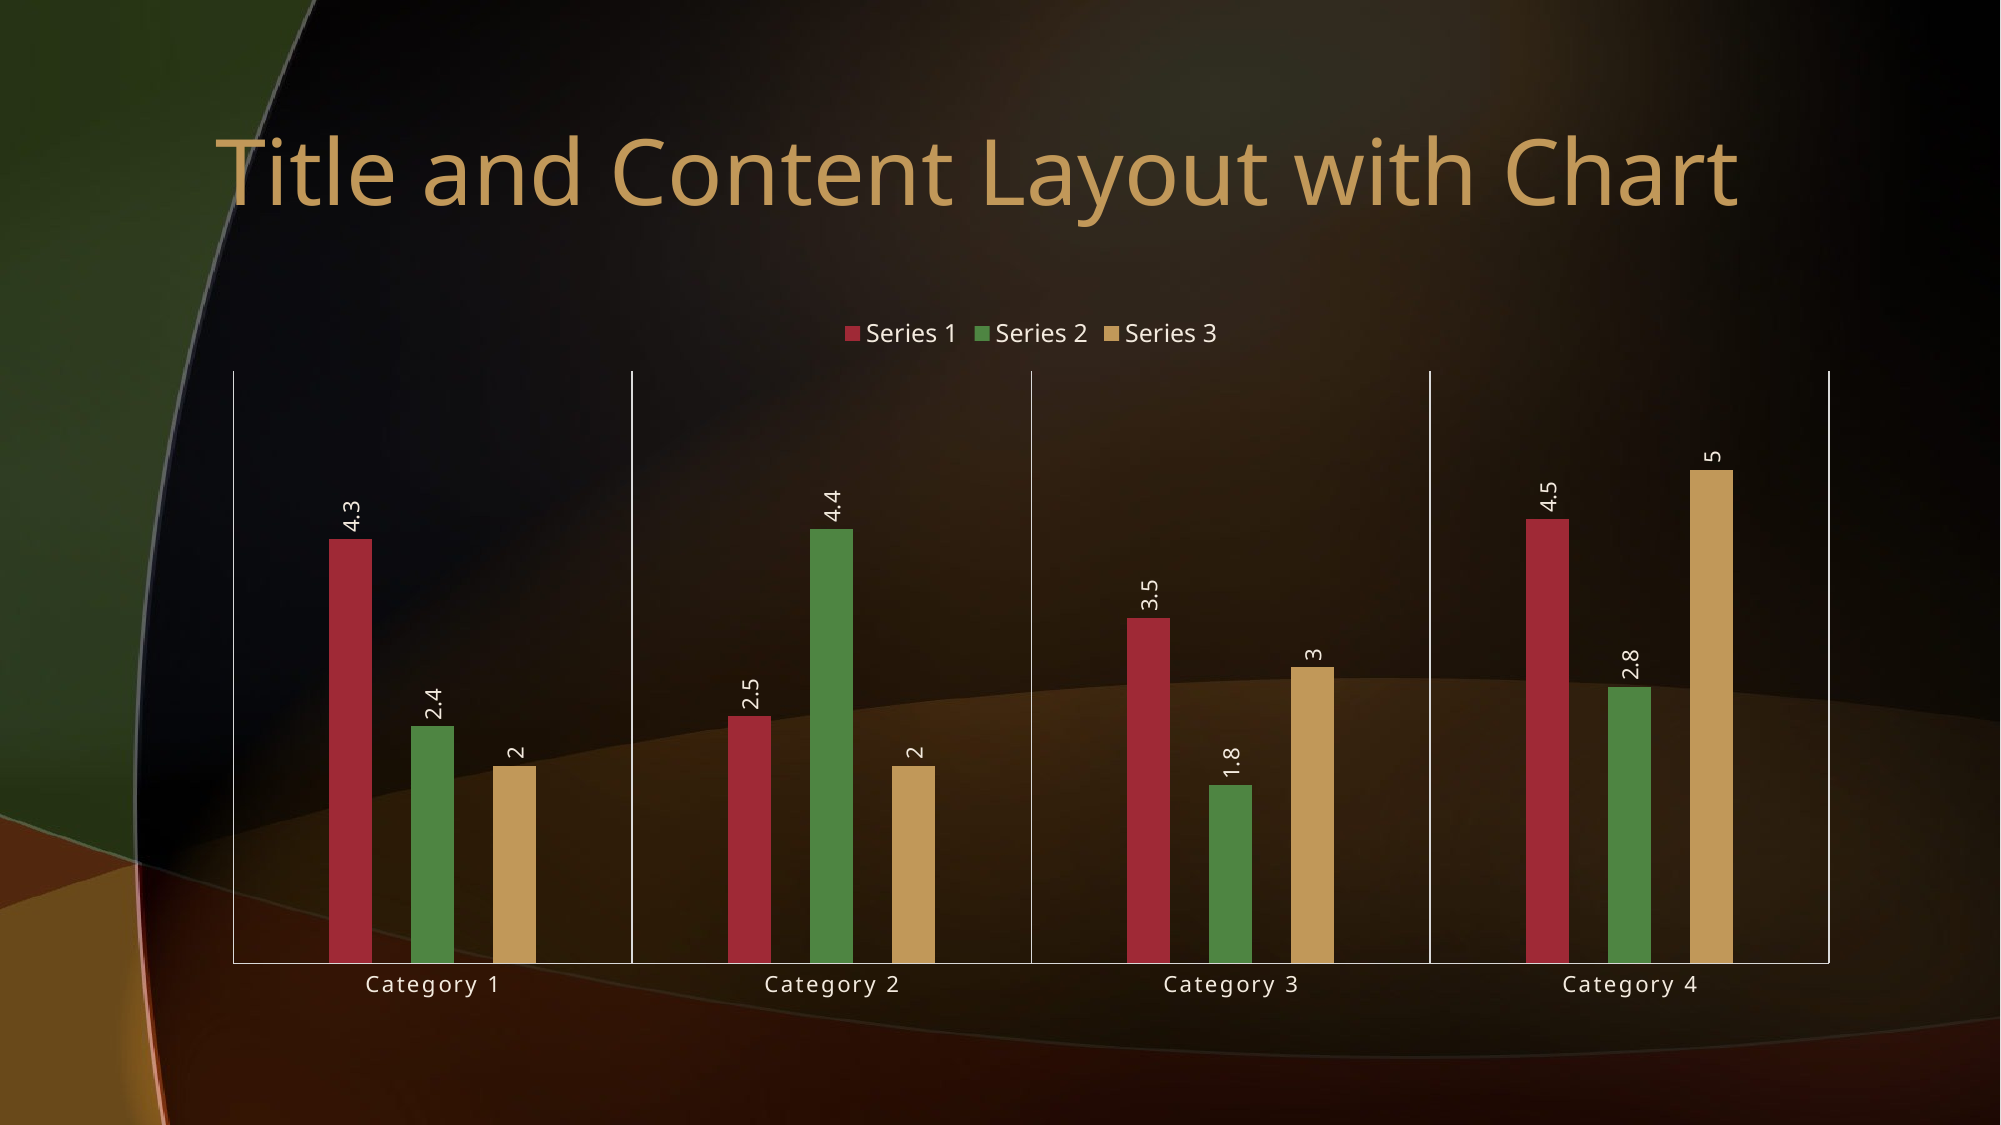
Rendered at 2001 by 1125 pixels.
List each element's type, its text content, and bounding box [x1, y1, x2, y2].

chart [199, 299, 1863, 1014]
picture [0, 0, 2001, 1125]
title Title and Content Layout with Chart [200, 59, 1863, 278]
